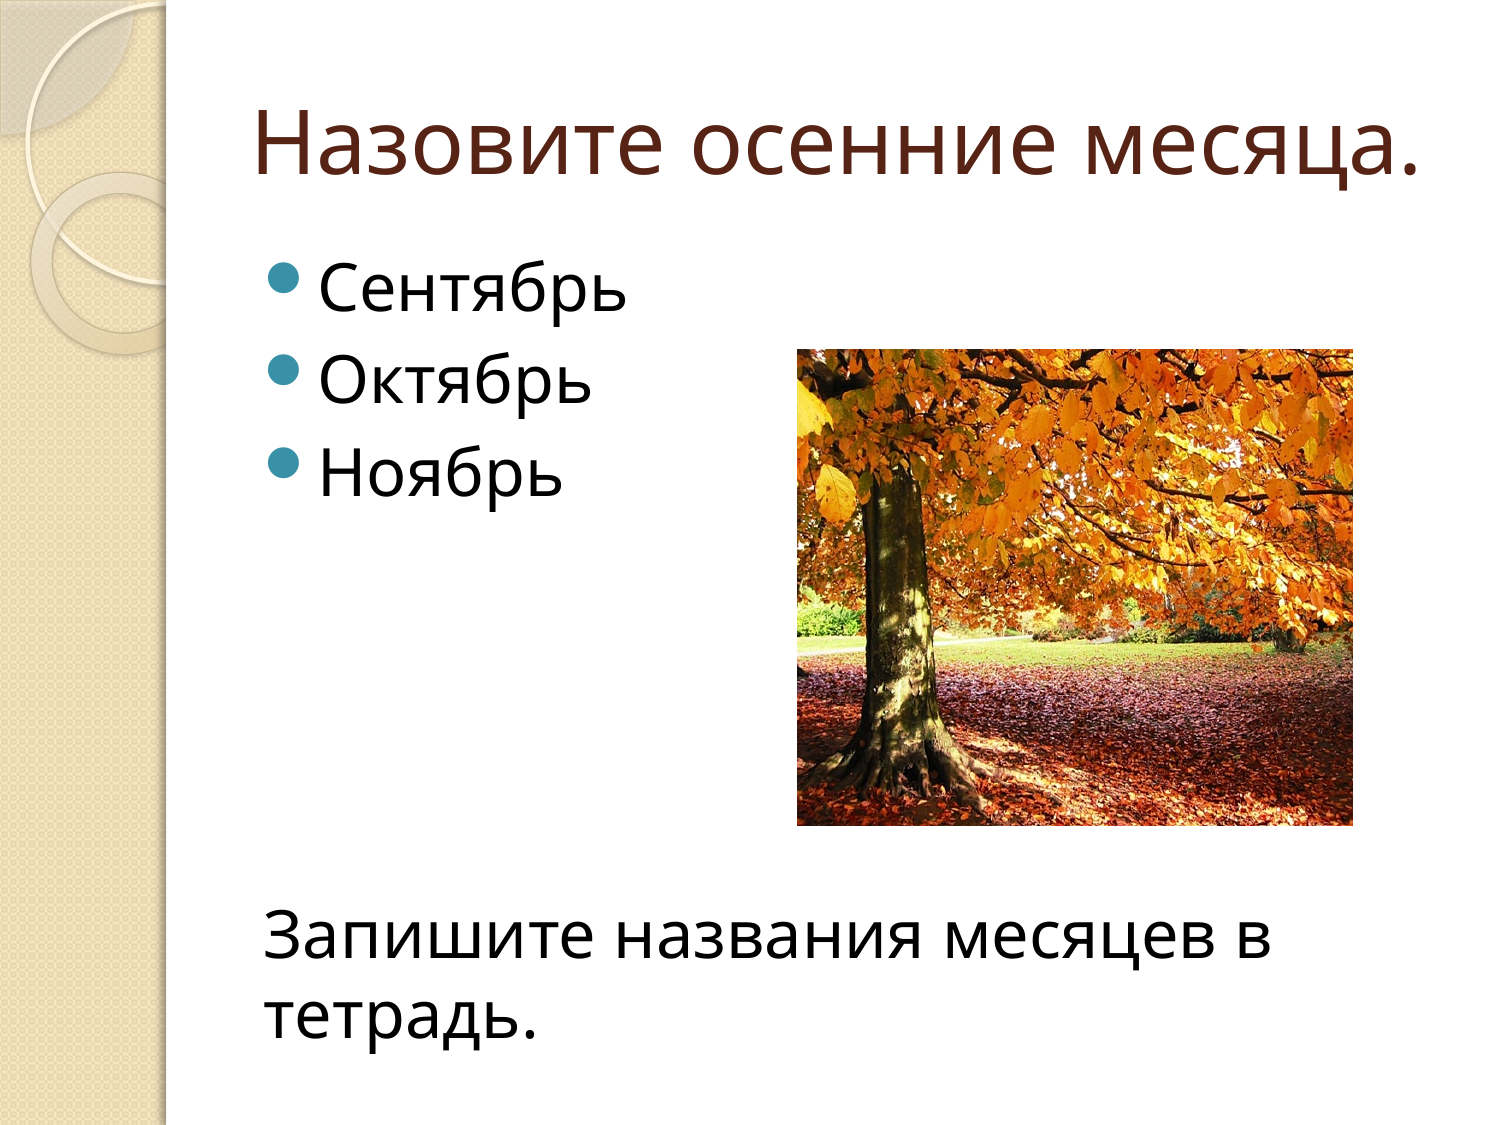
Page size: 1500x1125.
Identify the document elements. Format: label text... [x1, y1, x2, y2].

list Сентябрь Октябрь Ноябрь Запишите названия месяцев в тетрадь. [235, 237, 1466, 1025]
title Назовите осенние месяца. [235, 45, 1466, 233]
picture [796, 349, 1353, 826]
